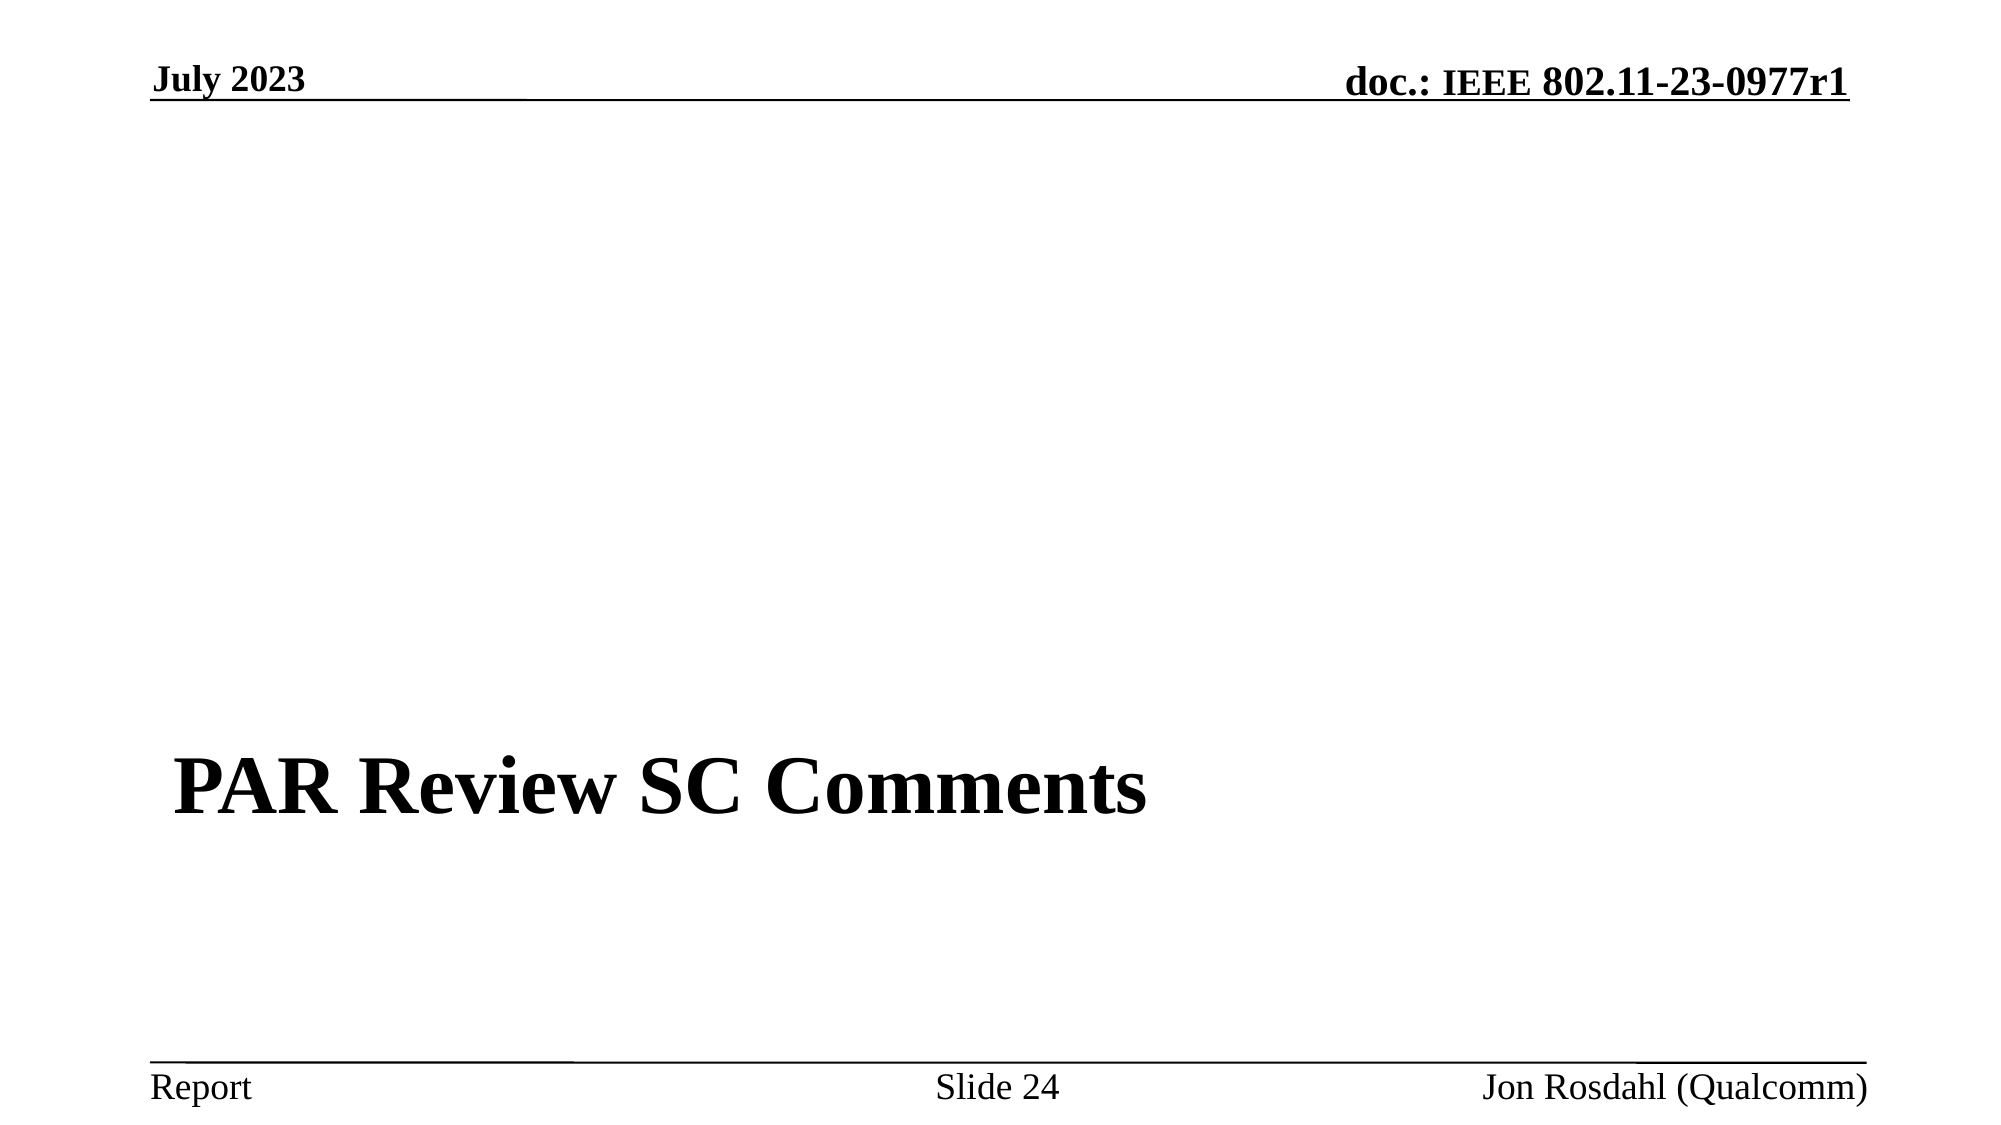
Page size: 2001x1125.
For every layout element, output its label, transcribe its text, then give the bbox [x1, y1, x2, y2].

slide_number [152, 49, 434, 100]
title Par Review SC Comments [157, 722, 1859, 947]
footer Jon Rosdahl (Qualcomm) [1424, 1061, 1869, 1108]
slide_number Slide 24 [928, 1061, 1067, 1123]
